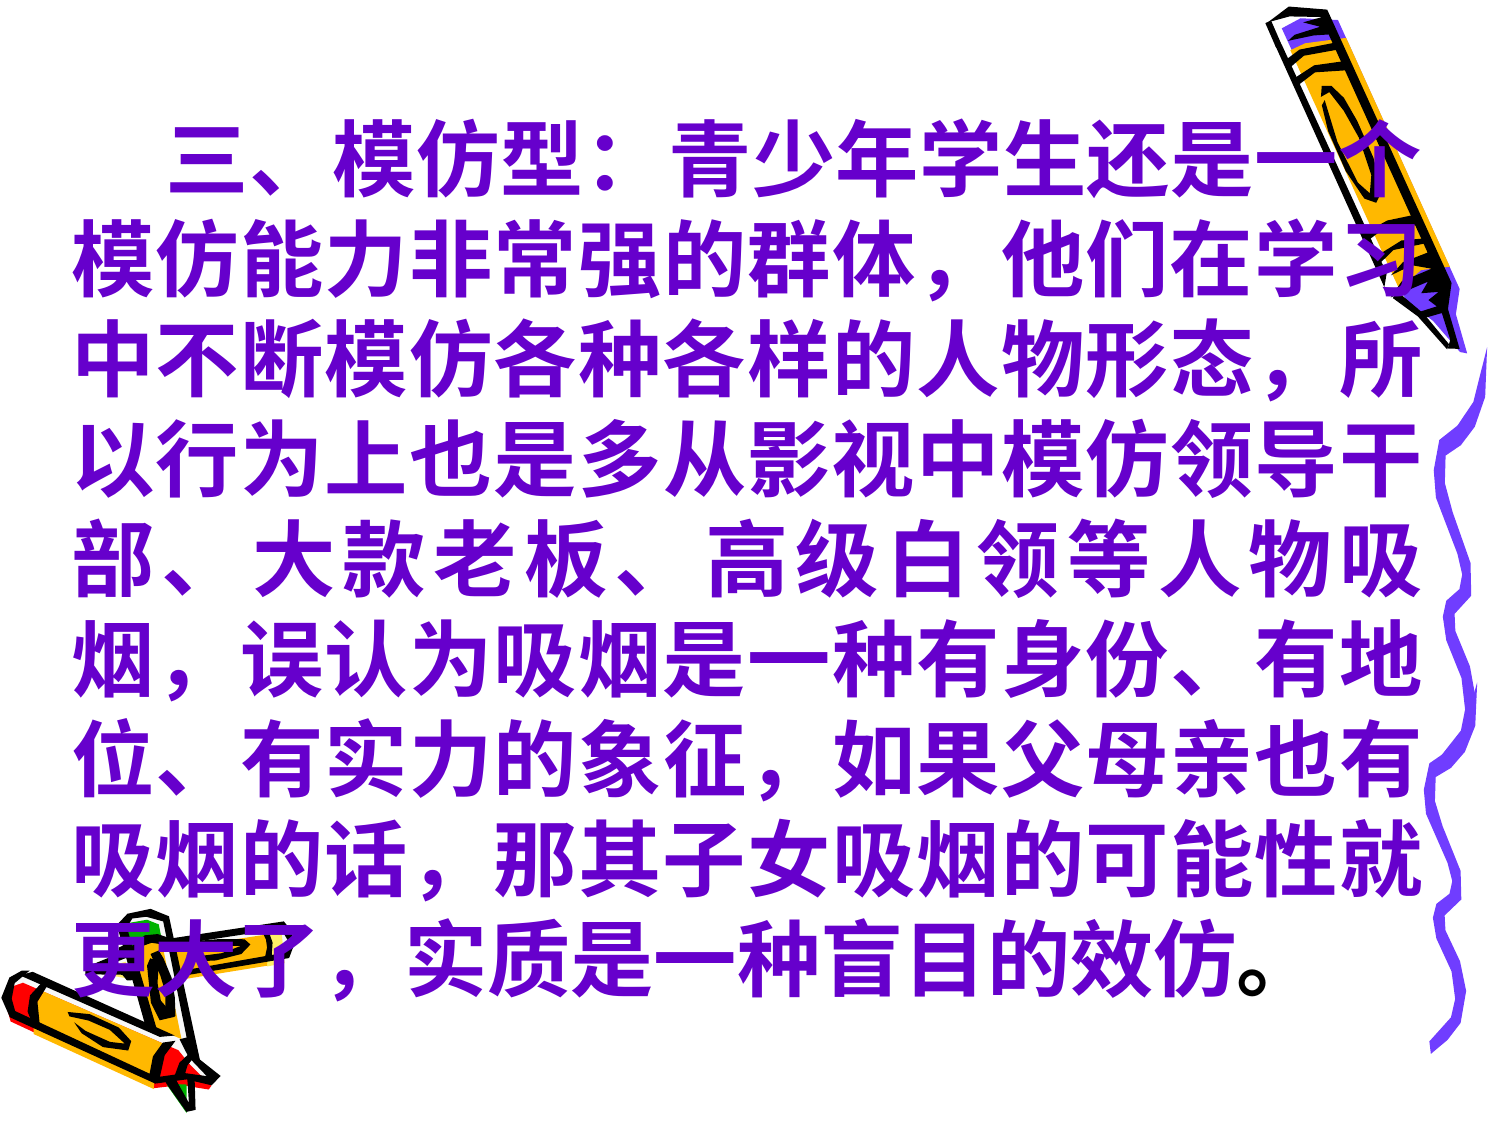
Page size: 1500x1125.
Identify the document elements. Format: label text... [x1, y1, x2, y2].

list 三、模仿型：青少年学生还是一个模仿能力非常强的群体，他们在学习中不断模仿各种各样的人物形态，所以行为上也是多从影视中模仿领导干部、大款老板、高级白领等人物吸烟，误认为吸烟是一种有身份、有地位、有实力的象征，如果父母亲也有吸烟的话，那其子女吸烟的可能性就更大了，实质是一种盲目的效仿。 [0, 99, 1438, 1051]
